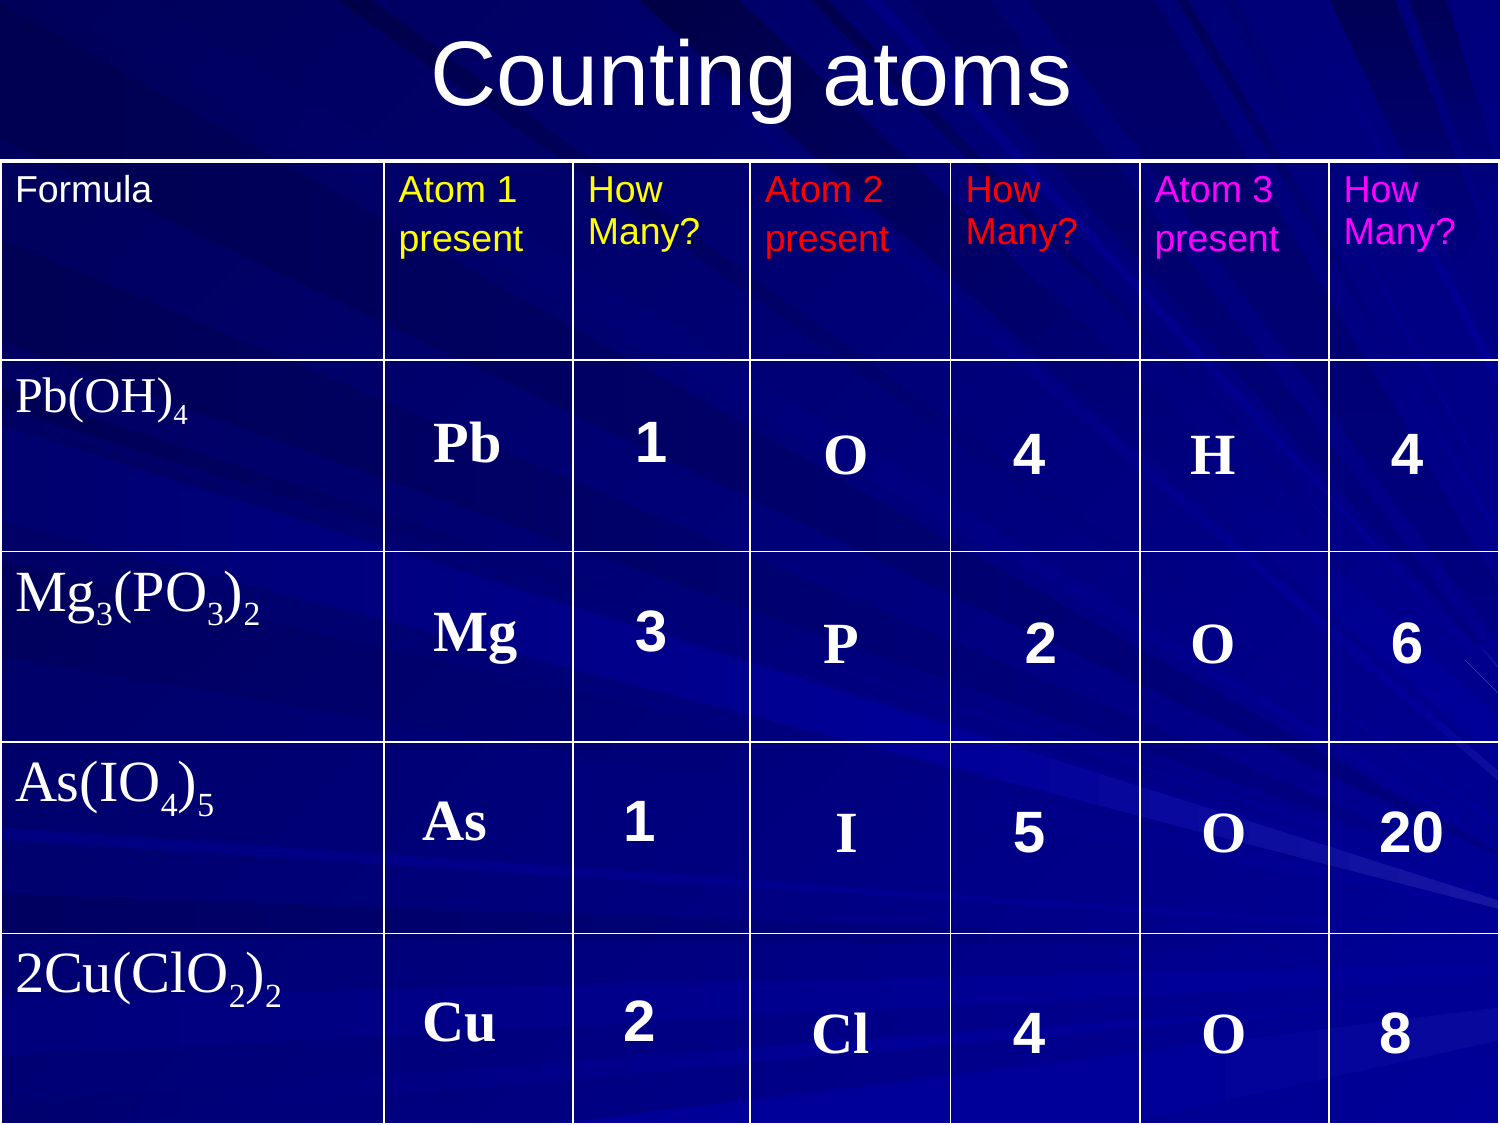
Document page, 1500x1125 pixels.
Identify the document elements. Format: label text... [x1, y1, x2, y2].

table_cell [574, 934, 749, 1123]
table_cell [574, 361, 749, 551]
text_box 1 [608, 775, 691, 861]
text_box O [1186, 987, 1270, 1073]
table_cell [751, 743, 950, 933]
table_cell [1330, 361, 1498, 551]
table_cell [1141, 552, 1328, 741]
text_box Pb [419, 397, 538, 482]
text_box 5 [998, 787, 1081, 872]
table_cell [951, 743, 1139, 933]
table_cell [951, 934, 1139, 1123]
table_header Atom 2 present [751, 163, 950, 359]
text_box O [1175, 597, 1294, 683]
table_cell [385, 361, 572, 551]
text_box 20 [1364, 786, 1471, 872]
table_cell [574, 552, 749, 741]
text_box 4 [1375, 408, 1459, 494]
table_cell [951, 552, 1139, 741]
text_box H [1175, 408, 1294, 494]
text_box 2 [608, 976, 691, 1061]
table_cell [751, 361, 950, 551]
table_header Atom 3 present [1141, 163, 1328, 359]
table_cell Pb(OH)4 [2, 361, 383, 551]
table_cell Mg3(PO3)2 [2, 552, 383, 741]
title Counting atoms [76, 0, 1428, 138]
table_cell [385, 743, 572, 933]
table_cell [1330, 743, 1498, 933]
text_box I [820, 786, 904, 872]
text_box 1 [620, 397, 703, 482]
text_box 6 [1375, 597, 1459, 683]
table_header How Many? [574, 163, 749, 359]
text_box 3 [620, 586, 703, 671]
table_cell [1330, 934, 1498, 1123]
table_cell [751, 552, 950, 741]
text_box O [809, 408, 904, 494]
table_cell [574, 743, 749, 933]
text_box Cu [407, 976, 526, 1061]
table_cell [1141, 361, 1328, 551]
table_cell [951, 361, 1139, 551]
table_header Formula [2, 163, 383, 359]
text_box 8 [1364, 987, 1471, 1073]
text_box 4 [998, 408, 1081, 494]
text_box O [1186, 786, 1270, 872]
text_box P [809, 597, 892, 683]
table_cell [1141, 743, 1328, 933]
table_header How Many? [1330, 163, 1498, 359]
table_header How Many? [951, 163, 1139, 359]
table_cell 2Cu(ClO2)2 [2, 934, 383, 1123]
table_header Atom 1 present [385, 163, 572, 359]
text_box Mg [419, 586, 538, 671]
table_cell [385, 934, 572, 1123]
table_cell [751, 934, 950, 1123]
table_cell [1141, 934, 1328, 1123]
text_box 4 [998, 987, 1081, 1073]
text_box 2 [1009, 597, 1093, 683]
text_box Cl [797, 987, 904, 1073]
table_cell [385, 552, 572, 741]
text_box As [407, 774, 526, 860]
table_cell [1330, 552, 1498, 741]
table_cell As(IO4)5 [2, 743, 383, 933]
